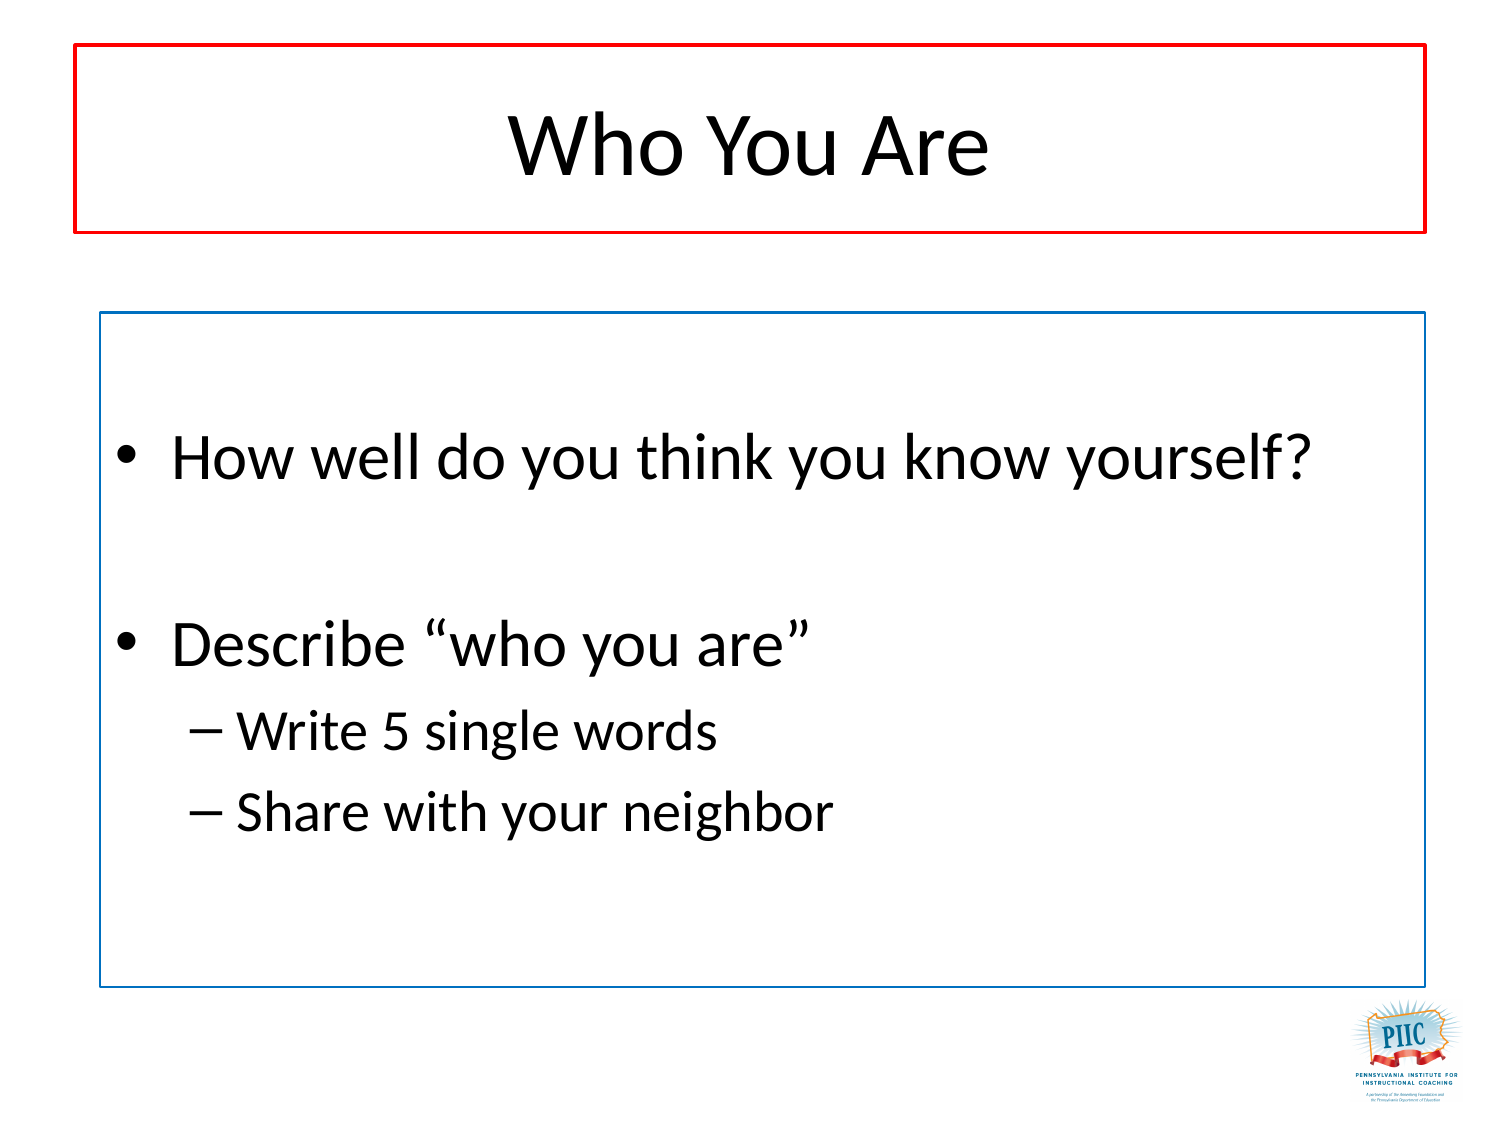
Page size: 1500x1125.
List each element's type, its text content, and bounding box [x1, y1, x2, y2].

list How well do you think you know yourself? Describe “who you are” Write 5 single words Share with your neighbor [99, 312, 1425, 987]
title Who You Are [75, 45, 1425, 233]
picture [1349, 999, 1463, 1104]
